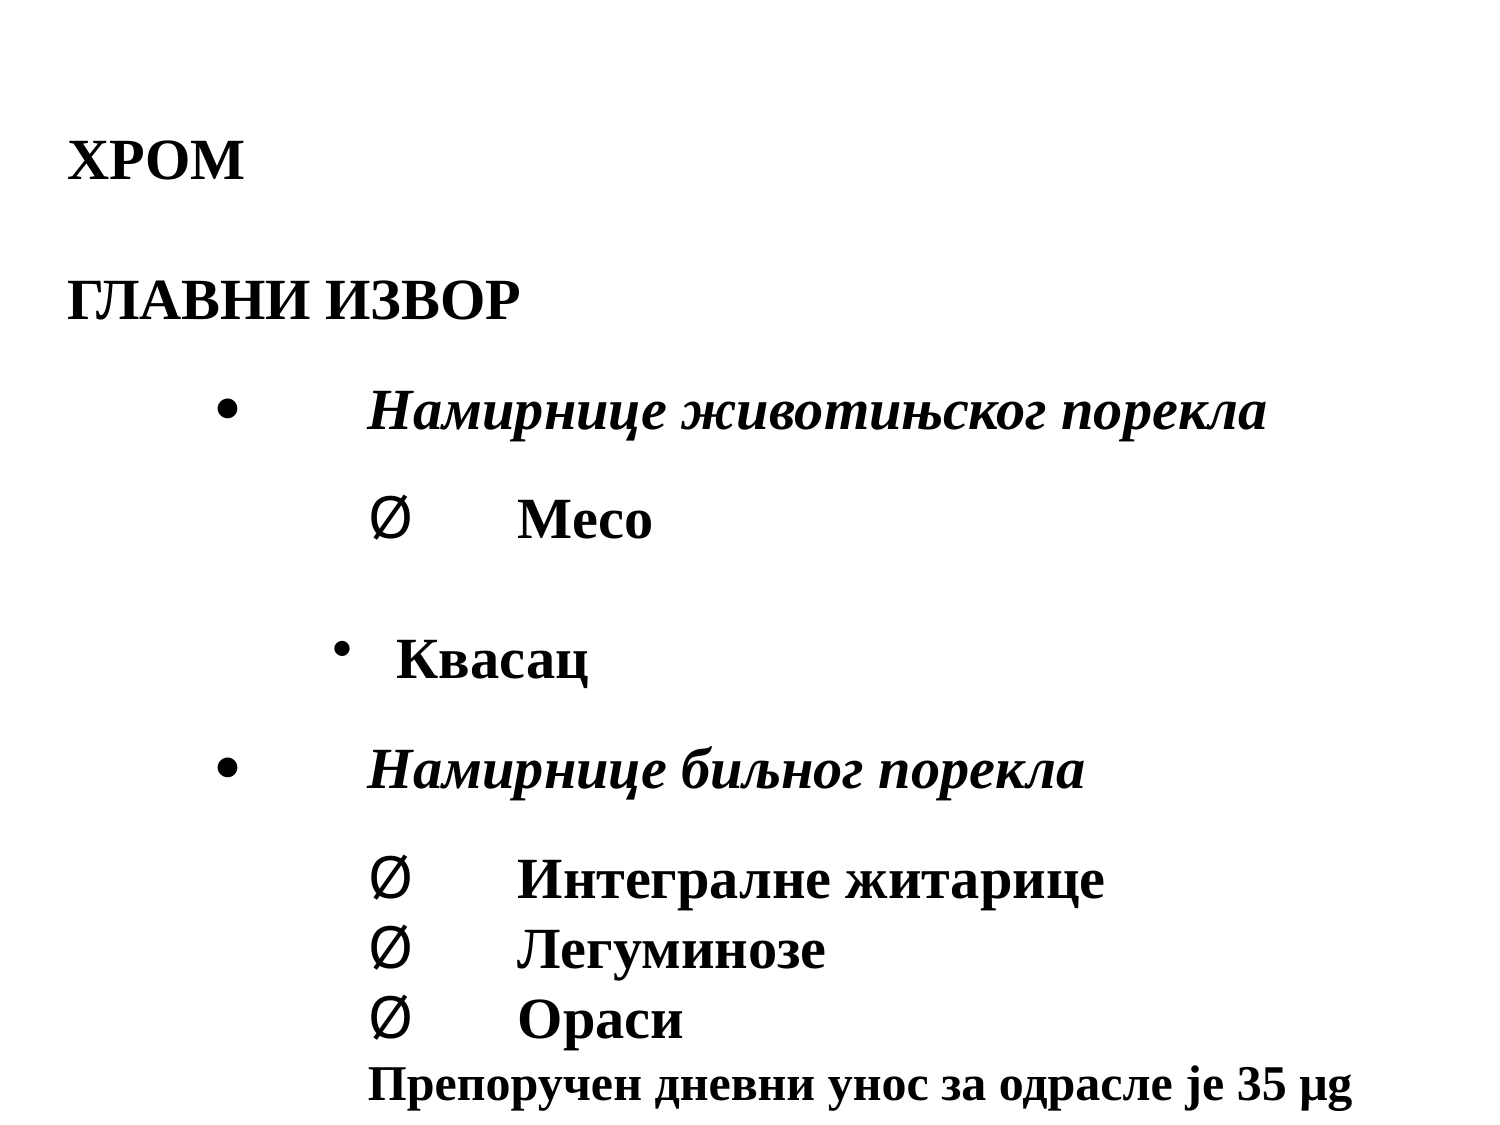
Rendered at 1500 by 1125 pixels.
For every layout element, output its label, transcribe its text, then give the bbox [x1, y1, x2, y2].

text_box ХРОМ ГЛАВНИ ИЗВОР · Намирнице животињског порекла Ø Месо Квасац · Намирнице биљног порекла Ø Интегралне житарице Ø Легуминозе Ø Ораси Препоручен дневни унос за одрасле је 35 μg [53, 113, 1391, 1125]
